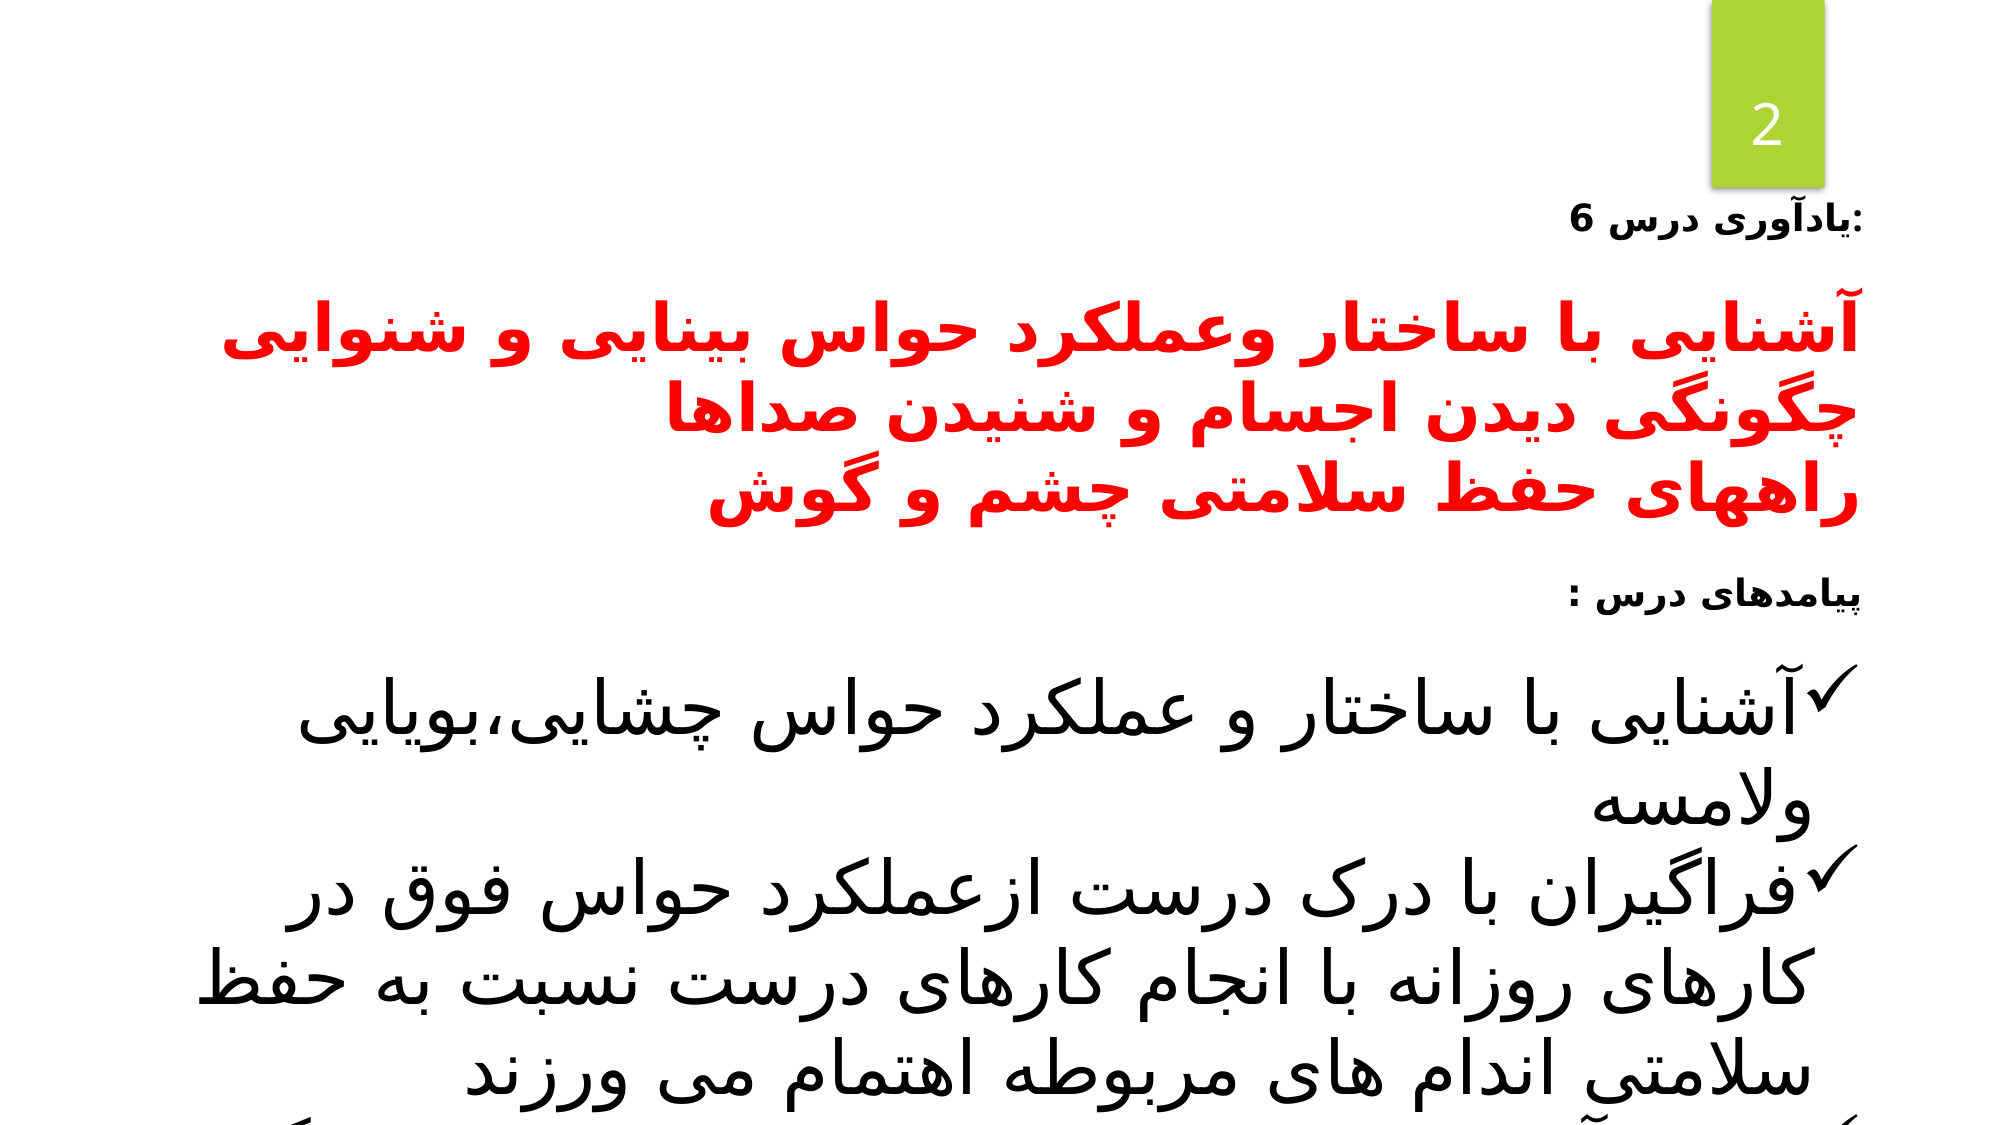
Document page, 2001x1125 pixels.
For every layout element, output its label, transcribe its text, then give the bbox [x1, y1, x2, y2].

slide_number 2 [1698, 48, 1836, 175]
text_box یادآوری درس 6: آشنایی با ساختار وعملکرد حواس بینایی و شنوایی چگونگی دیدن اجسام و شنیدن صداها راههای حفظ سلامتی چشم و گوش پیامدهای درس : آشنایی با ساختار و عملکرد حواس چشایی،بویایی ولامسه فراگیران با درک درست ازعملکرد حواس فوق در کارهای روزانه با انجام کارهای درست نسبت به حفظ سلامتی اندام های مربوطه اهتمام می ورزند دانش آموزان با استفاده از تصاویز یا مولاژ محل گیرنده های مربوط به هر حس را نشان می دهند. [60, 187, 1878, 1125]
